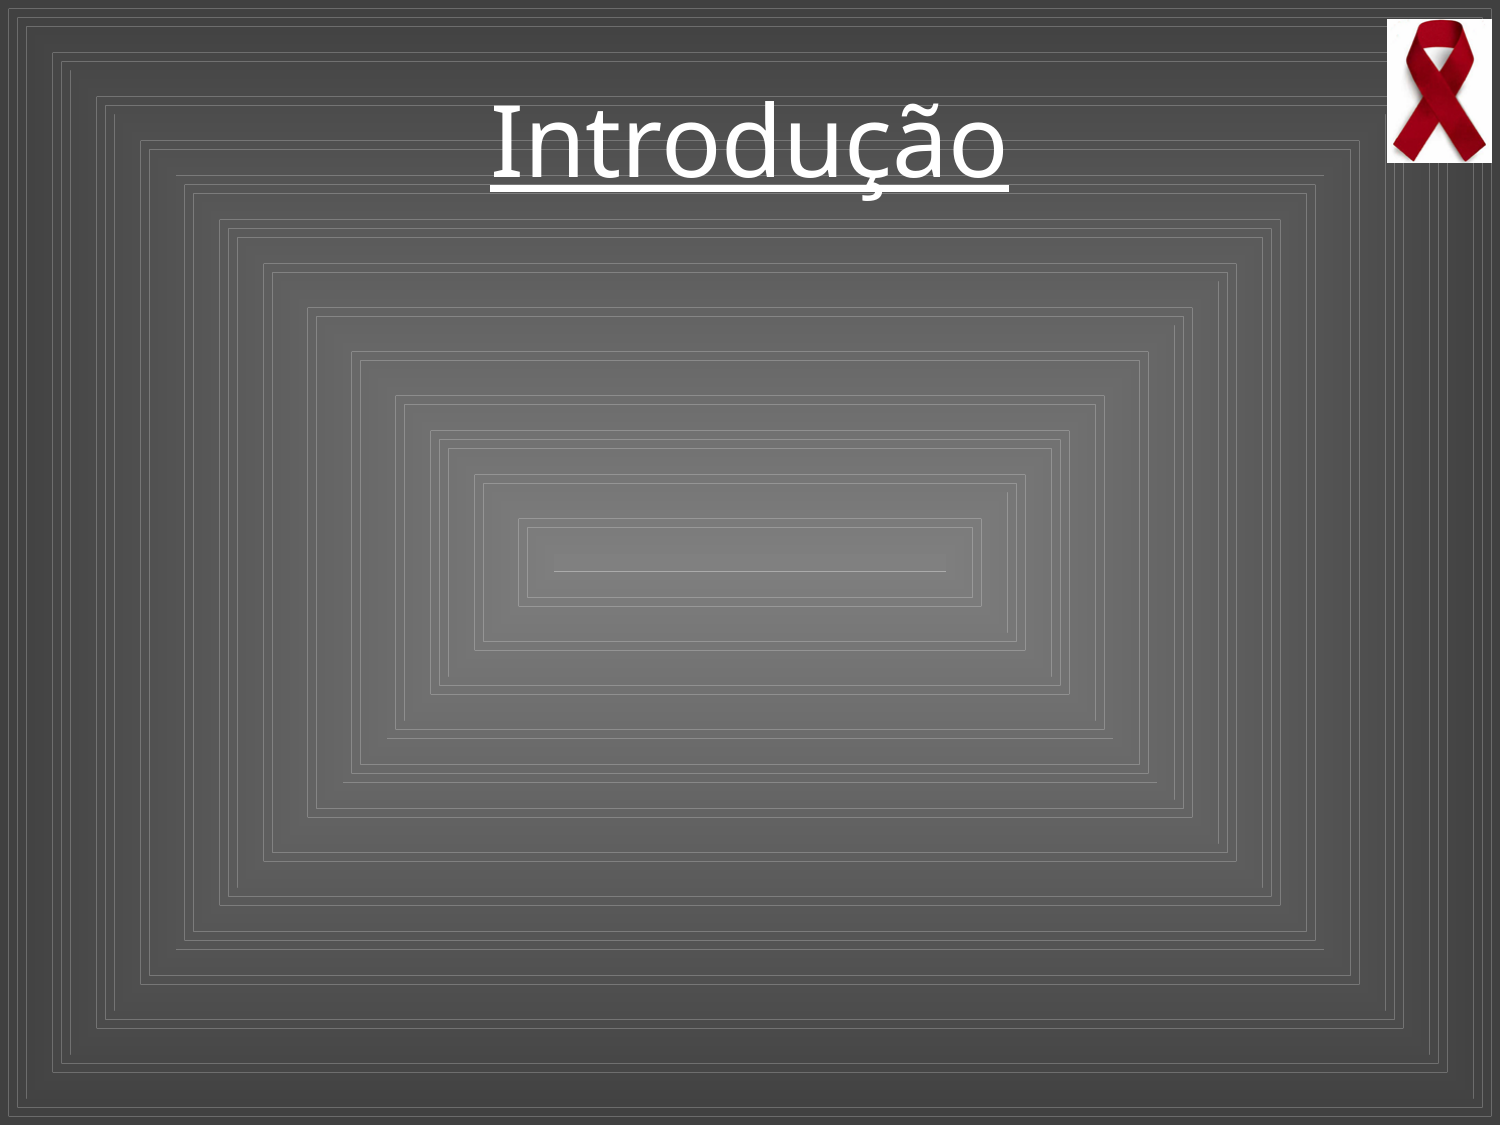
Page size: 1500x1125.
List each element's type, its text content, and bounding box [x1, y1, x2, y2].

title Introdução [112, 19, 1388, 255]
picture [1387, 19, 1492, 163]
